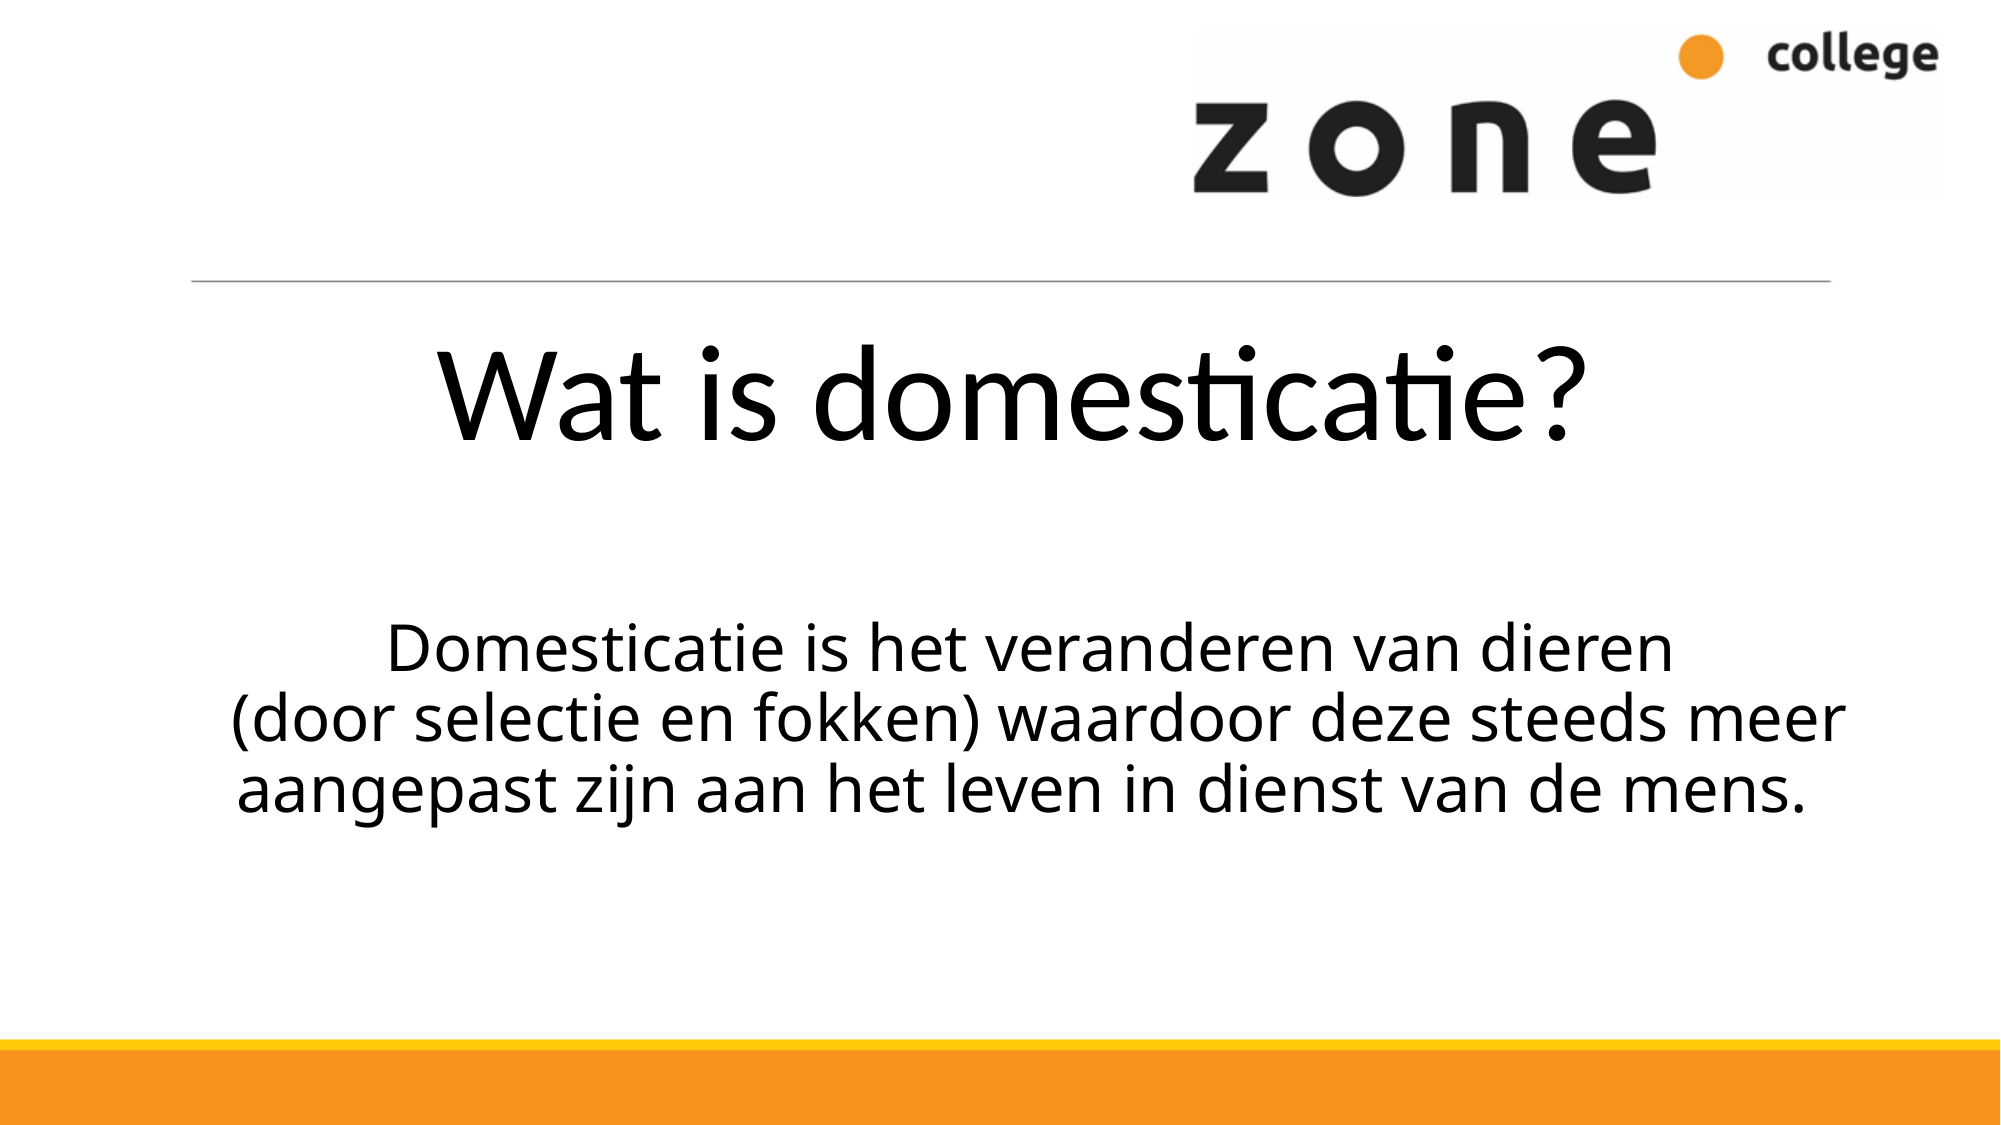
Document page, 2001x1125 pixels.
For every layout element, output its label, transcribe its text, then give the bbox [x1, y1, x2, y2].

text_box Domesticatie [397, 42, 1343, 158]
title Domesticatie is het veranderen van dieren (door selectie en fokken) waardoor deze steeds meer aangepast zijn aan het leven in dienst van de mens. [168, 560, 1894, 834]
list Wat is domesticatie? [152, 314, 1878, 561]
picture [0, 0, 2001, 1125]
